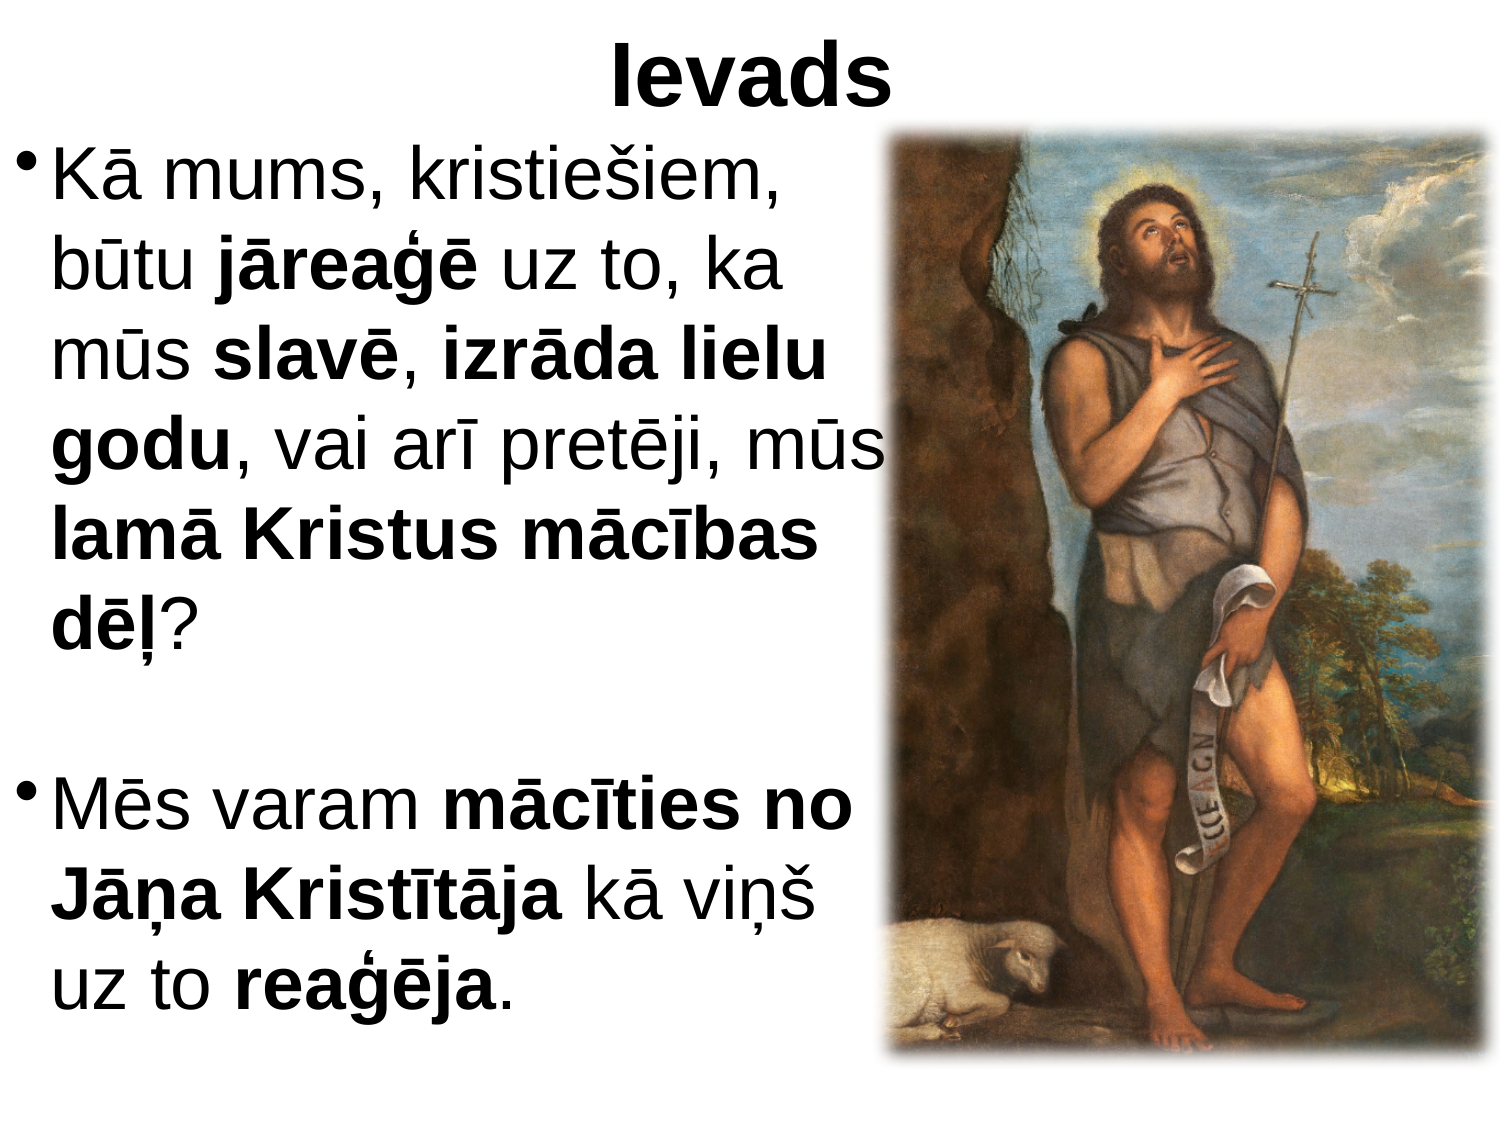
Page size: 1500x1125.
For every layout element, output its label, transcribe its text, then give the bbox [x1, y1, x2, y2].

title Ievads [76, 0, 1428, 117]
text_box Kā mums, kristiešiem, būtu jāreaģē uz to, ka mūs slavē, izrāda lielu godu, vai arī pretēji, mūs lamā Kristus mācības dēļ? Mēs varam mācīties no Jāņa Kristītāja kā viņš uz to reaģēja. [0, 117, 870, 1032]
picture [872, 116, 1500, 1070]
